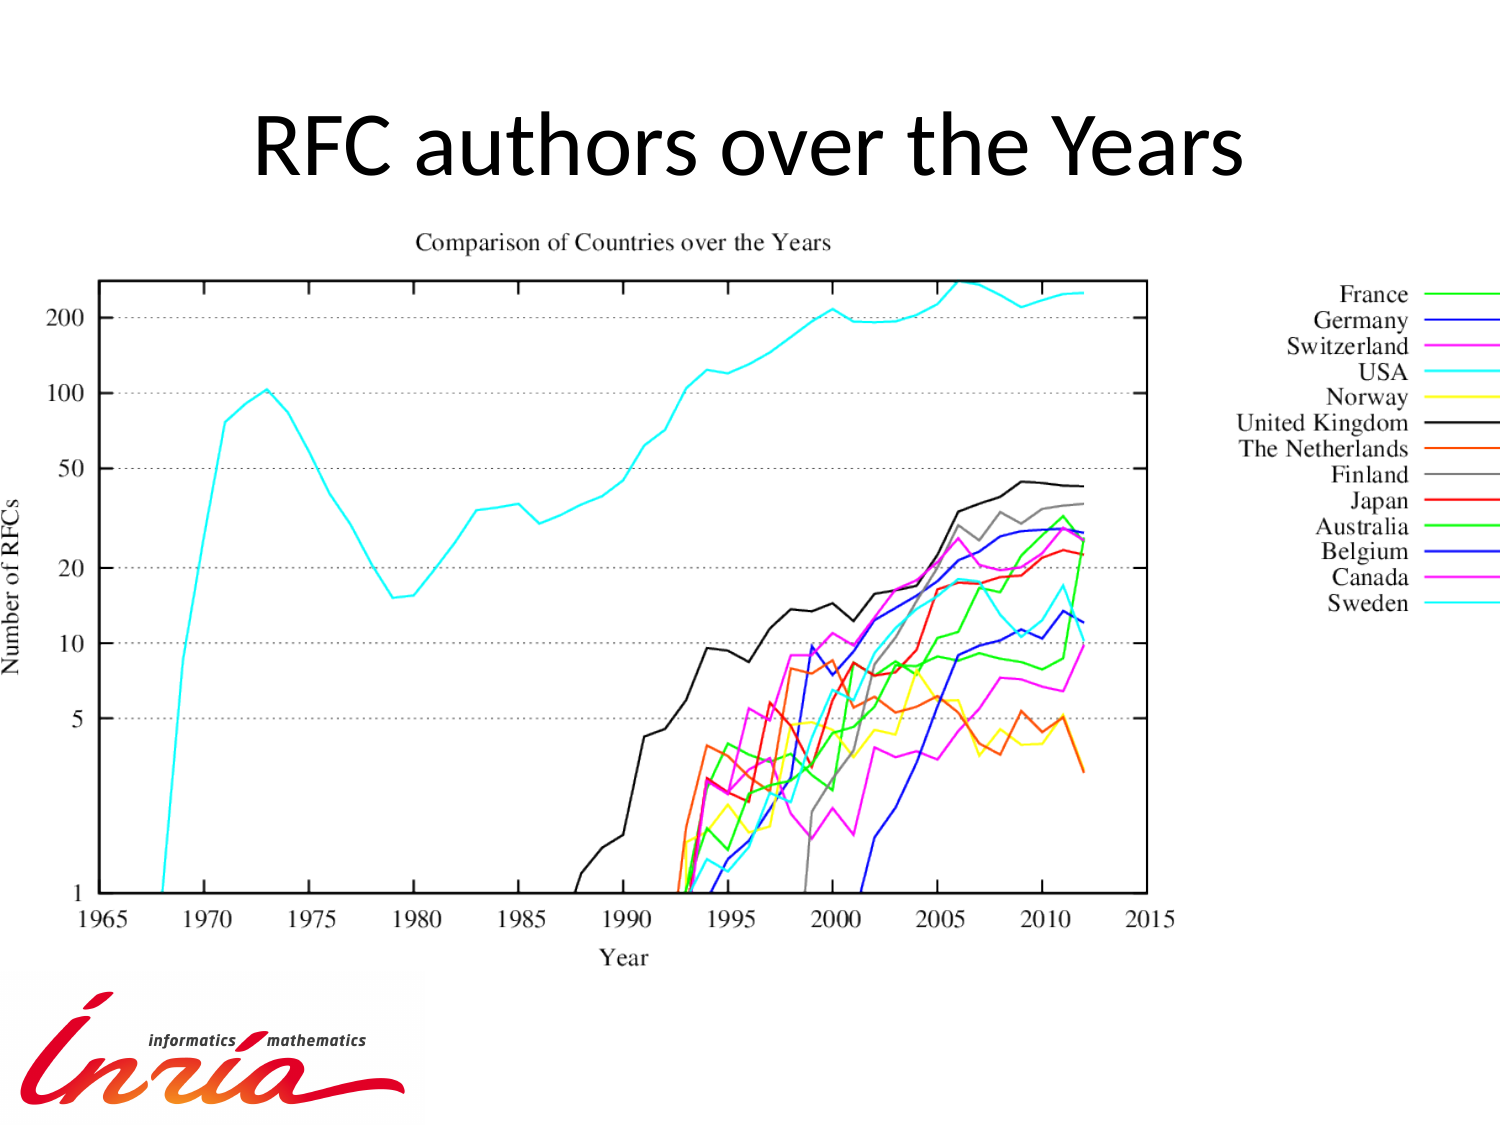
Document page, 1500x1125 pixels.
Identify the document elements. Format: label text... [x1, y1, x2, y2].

title RFC authors over the Years [75, 45, 1425, 230]
picture [0, 232, 1500, 967]
picture [0, 971, 425, 1125]
